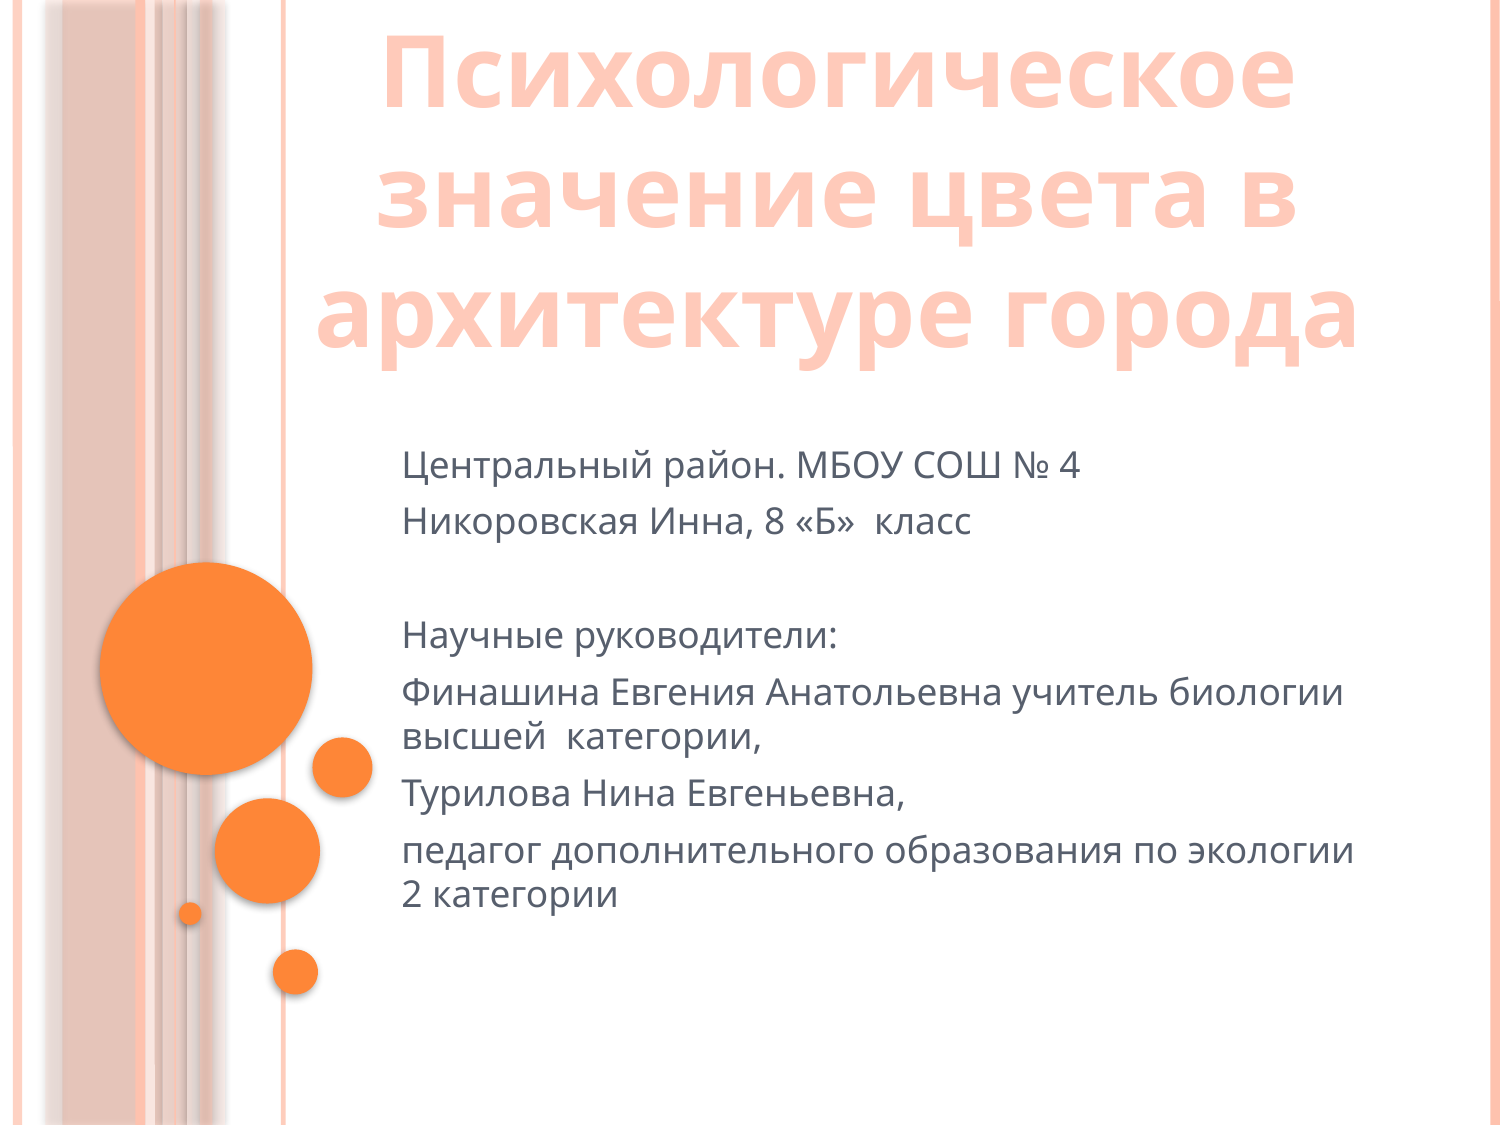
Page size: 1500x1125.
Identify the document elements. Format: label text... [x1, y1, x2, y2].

subtitle Центральный район. МБОУ СОШ № 4 Никоровская Инна, 8 «Б» класс Научные руководители: Финашина Евгения Анатольевна учитель биологии высшей категории, Турилова Нина Евгеньевна, педагог дополнительного образования по экологии 2 категории [386, 433, 1400, 926]
text_box Психологическое значение цвета в архитектуре города [210, 0, 1467, 375]
